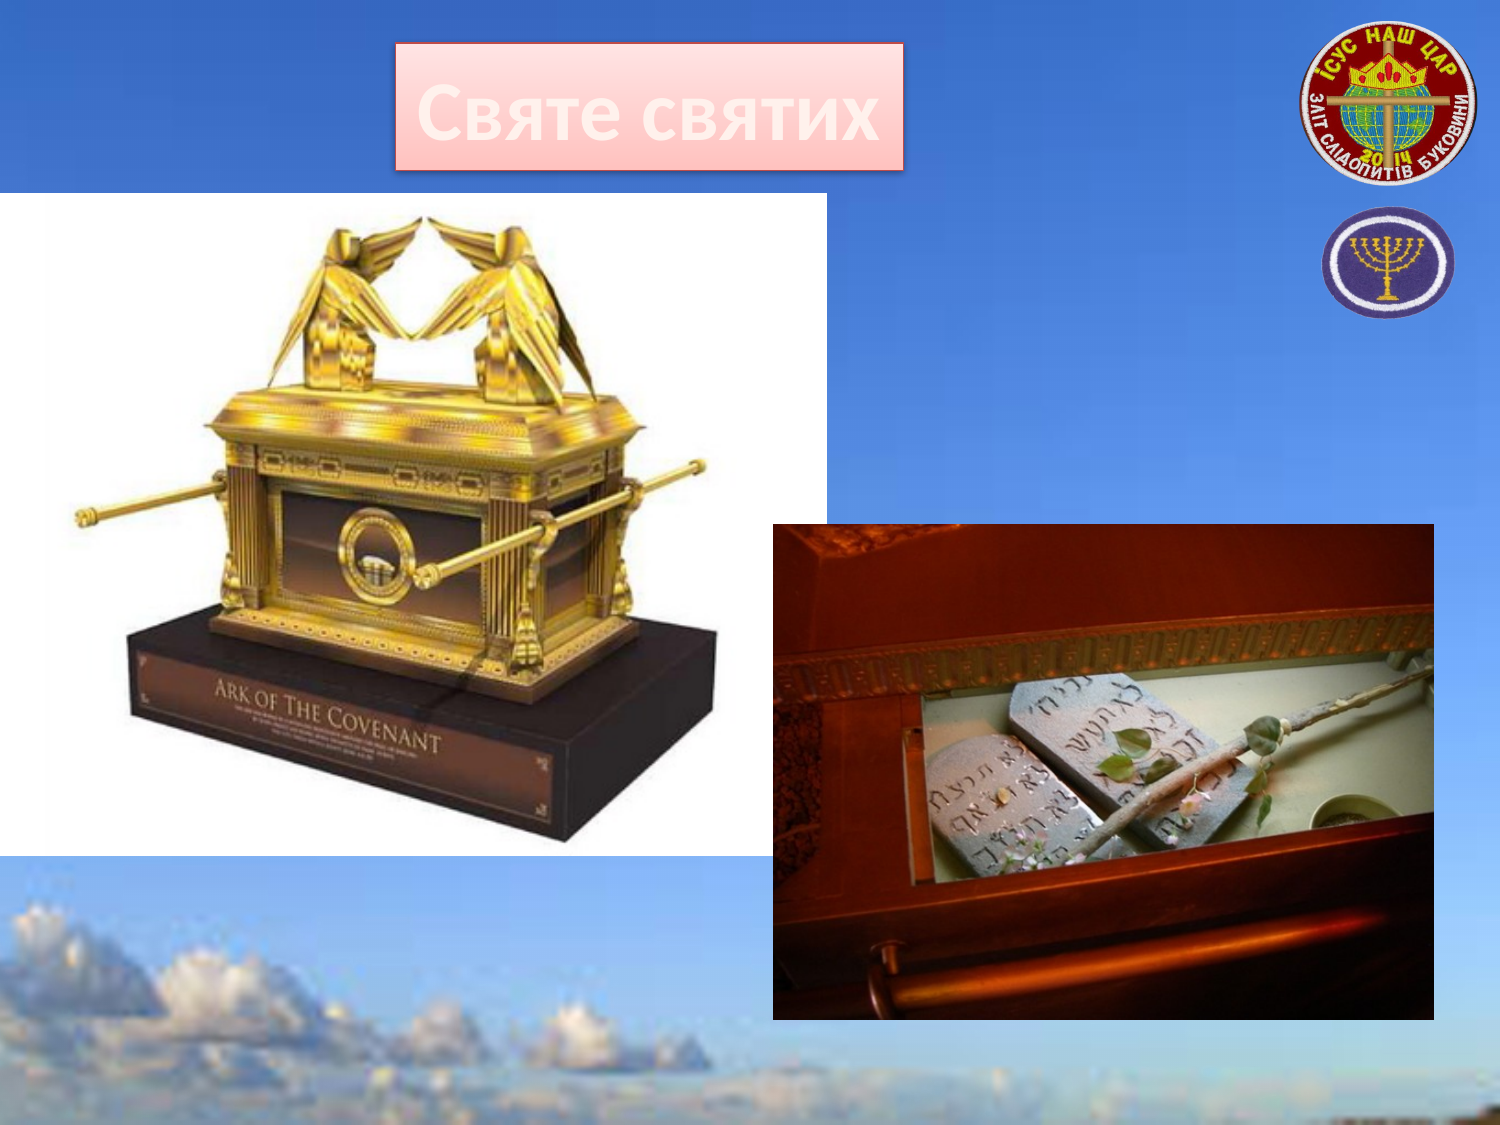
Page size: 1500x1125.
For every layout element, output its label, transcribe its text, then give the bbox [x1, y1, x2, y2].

picture [0, 0, 1500, 1125]
title Святе святих [395, 42, 904, 171]
